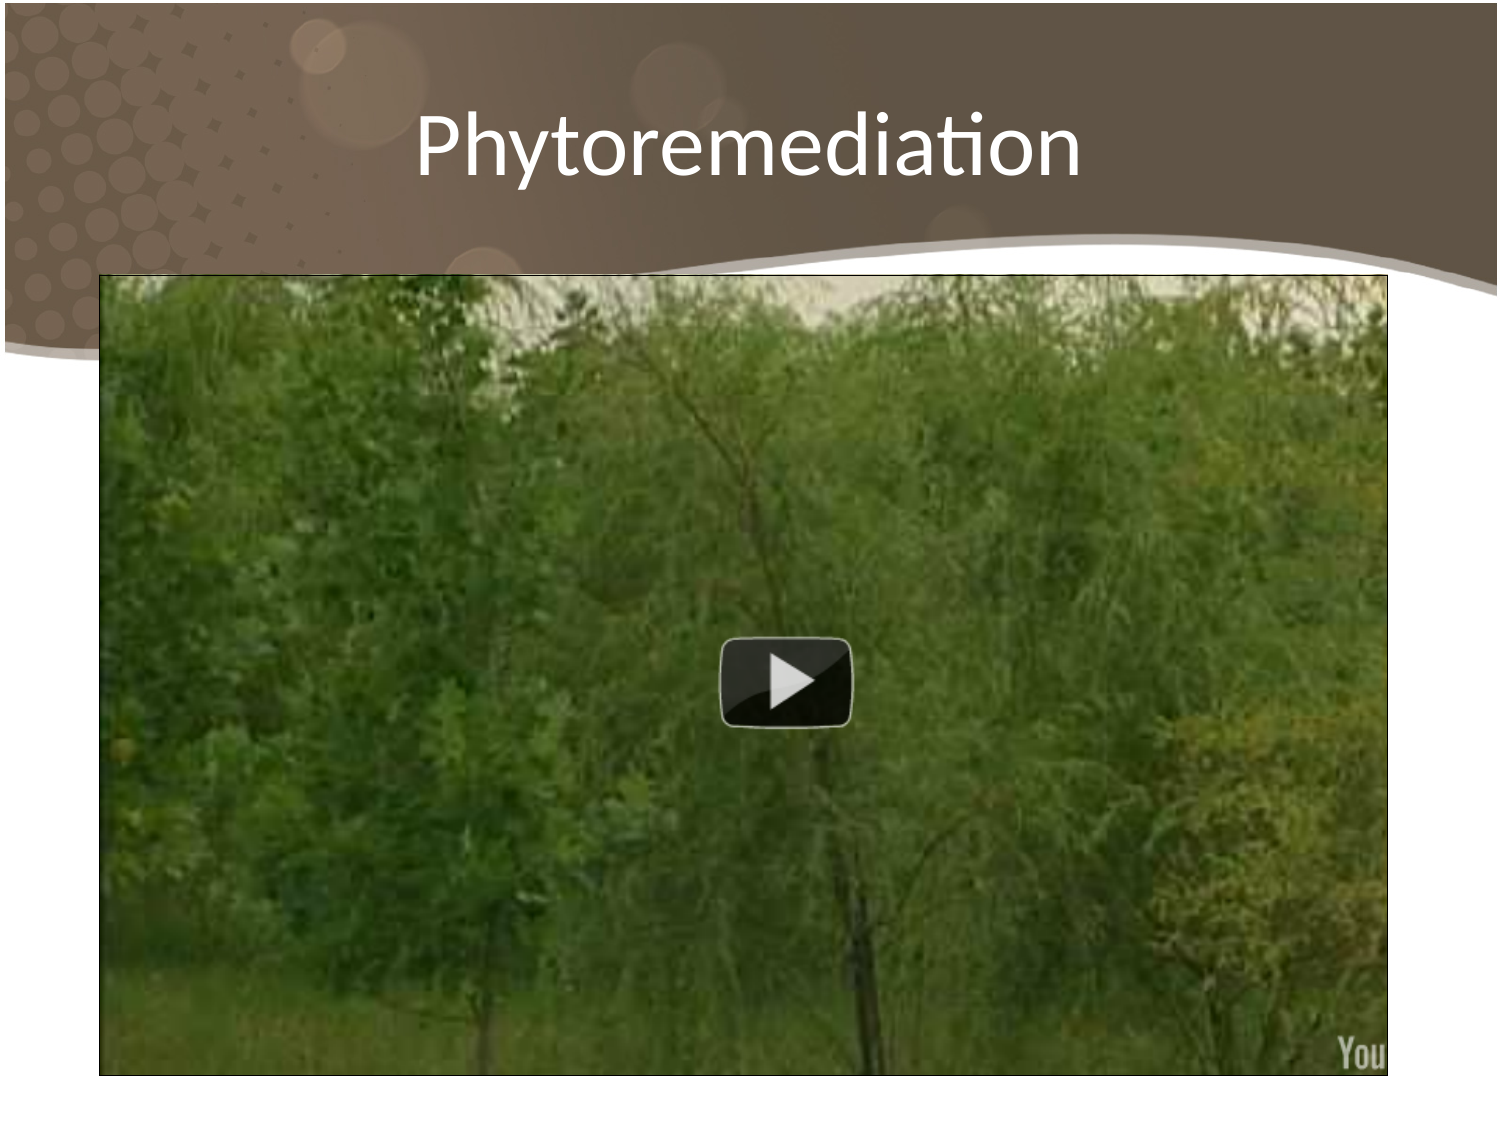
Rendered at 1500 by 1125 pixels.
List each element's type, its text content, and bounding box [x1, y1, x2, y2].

title Phytoremediation [74, 44, 1426, 233]
picture [0, 0, 1500, 1125]
